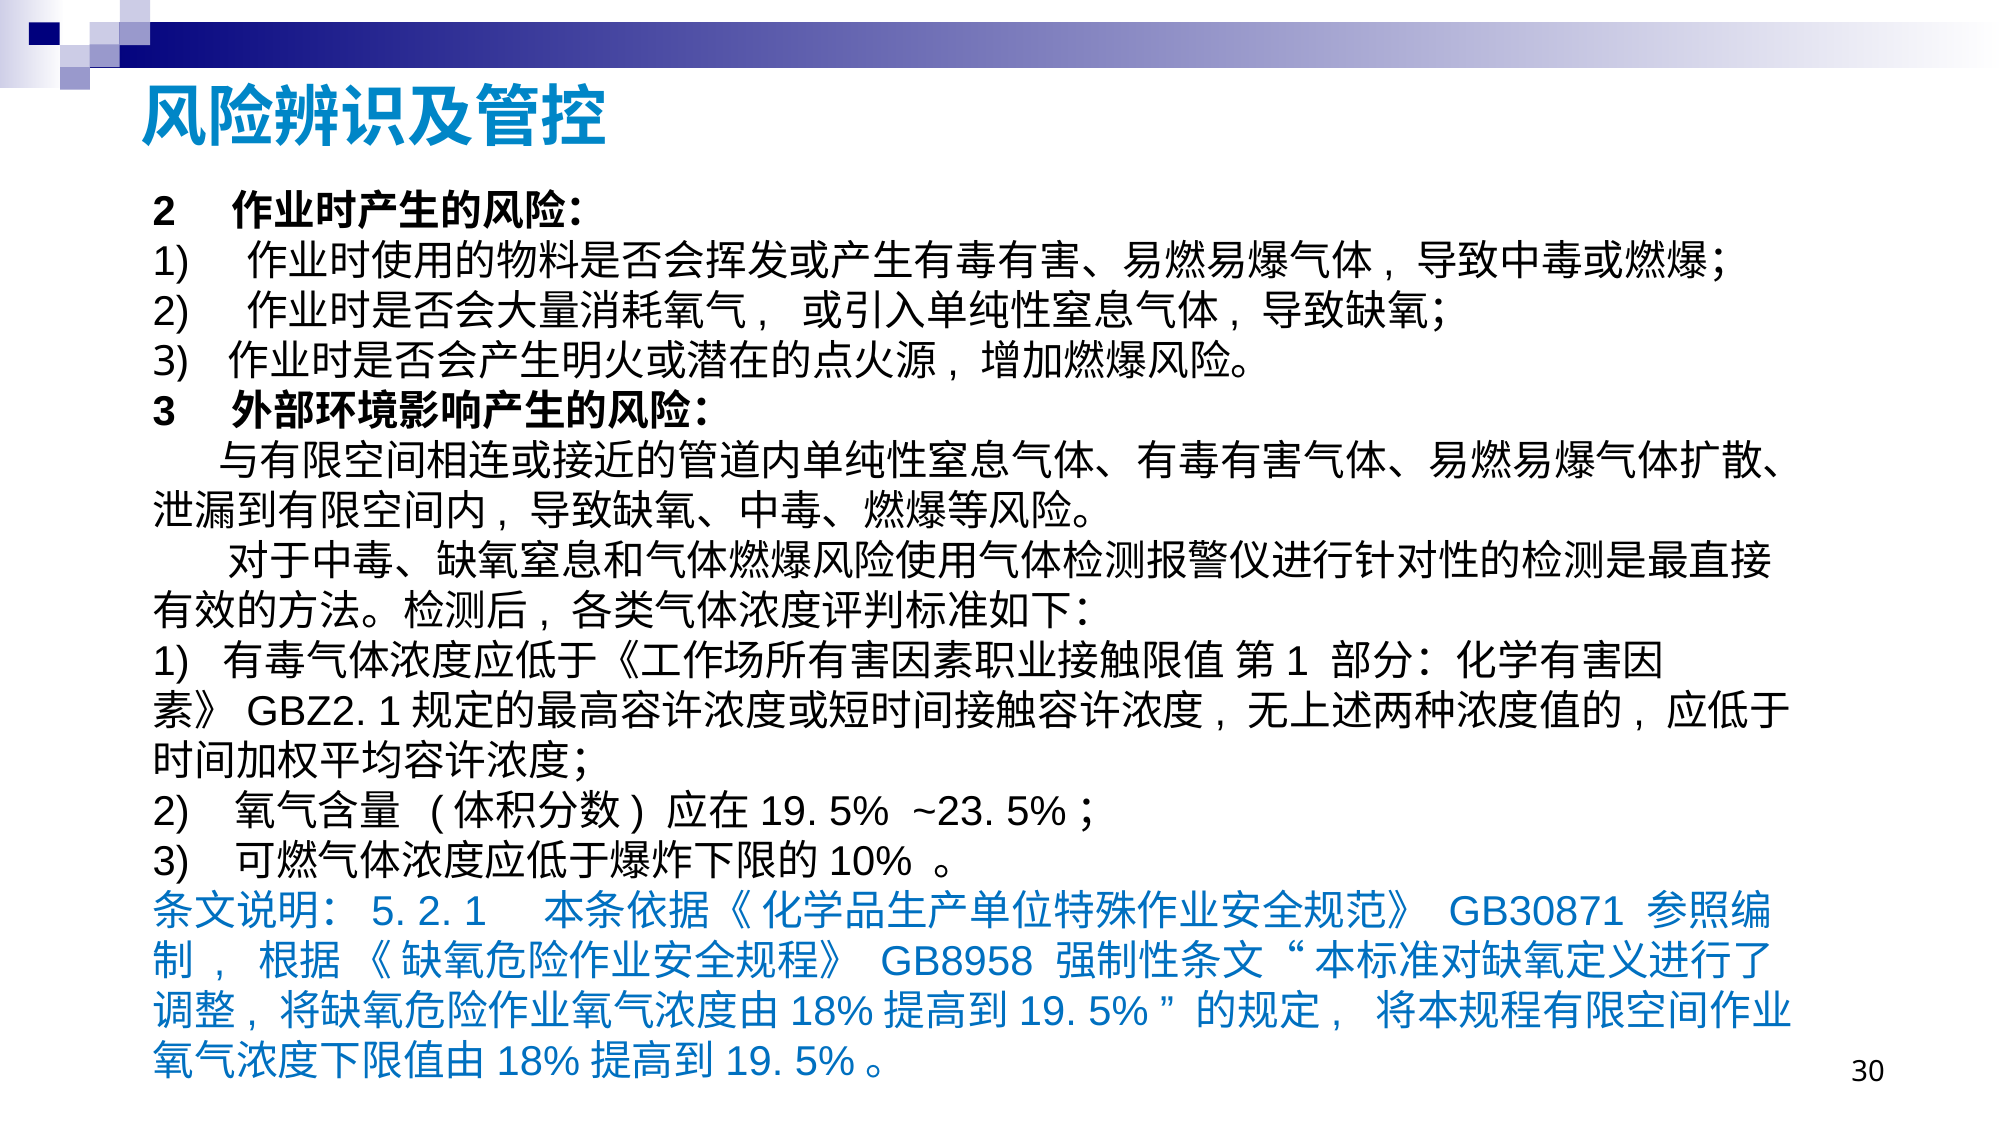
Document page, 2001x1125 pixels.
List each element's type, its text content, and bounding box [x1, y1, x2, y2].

title 风险辨识及管控 [90, 66, 658, 162]
slide_number 30 [1433, 1025, 1900, 1100]
text_box 2 作业时产生的风险： 1) 作业时使用的物料是否会挥发或产生有毒有害、易燃易爆气体, 导致中毒或燃爆； 2) 作业时是否会大量消耗氧气, 或引入单纯性窒息气体, 导致缺氧； 作业时是否会产生明火或潜在的点火源, 增加燃爆风险。 3 外部环境影响产生的风险： 与有限空间相连或接近的管道内单纯性窒息气体、有毒有害气体、易燃易爆气体扩散、泄漏到有限空间内, 导致缺氧、中毒、燃爆等风险。 对于中毒、缺氧窒息和气体燃爆风险使用气体检测报警仪进行针对性的检测是最直接有效的方法。检测后, 各类气体浓度评判标准如下： 1) 有毒气体浓度应低于《工作场所有害因素职业接触限值 第1 部分：化学有害因素》GBZ2. 1规定的最高容许浓度或短时间接触容许浓度, 无上述两种浓度值的, 应低于时间加权平均容许浓度； 2) 氧气含量 (体积分数) 应在19. 5% ~23. 5%； 3) 可燃气体浓度应低于爆炸下限的10% 。 条文说明：5. 2. 1 本条依据《 化学品生产单位特殊作业安全规范》 GB30871 参照编制 , 根据 《 缺氧危险作业安全规程》 GB8958 强制性条文“ 本标准对缺氧定义进行了调整, 将缺氧危险作业氧气浓度由18%提高到19. 5% ” 的规定, 将本规程有限空间作业氧气浓度下限值由18%提高到19. 5%。 [137, 176, 1827, 1092]
